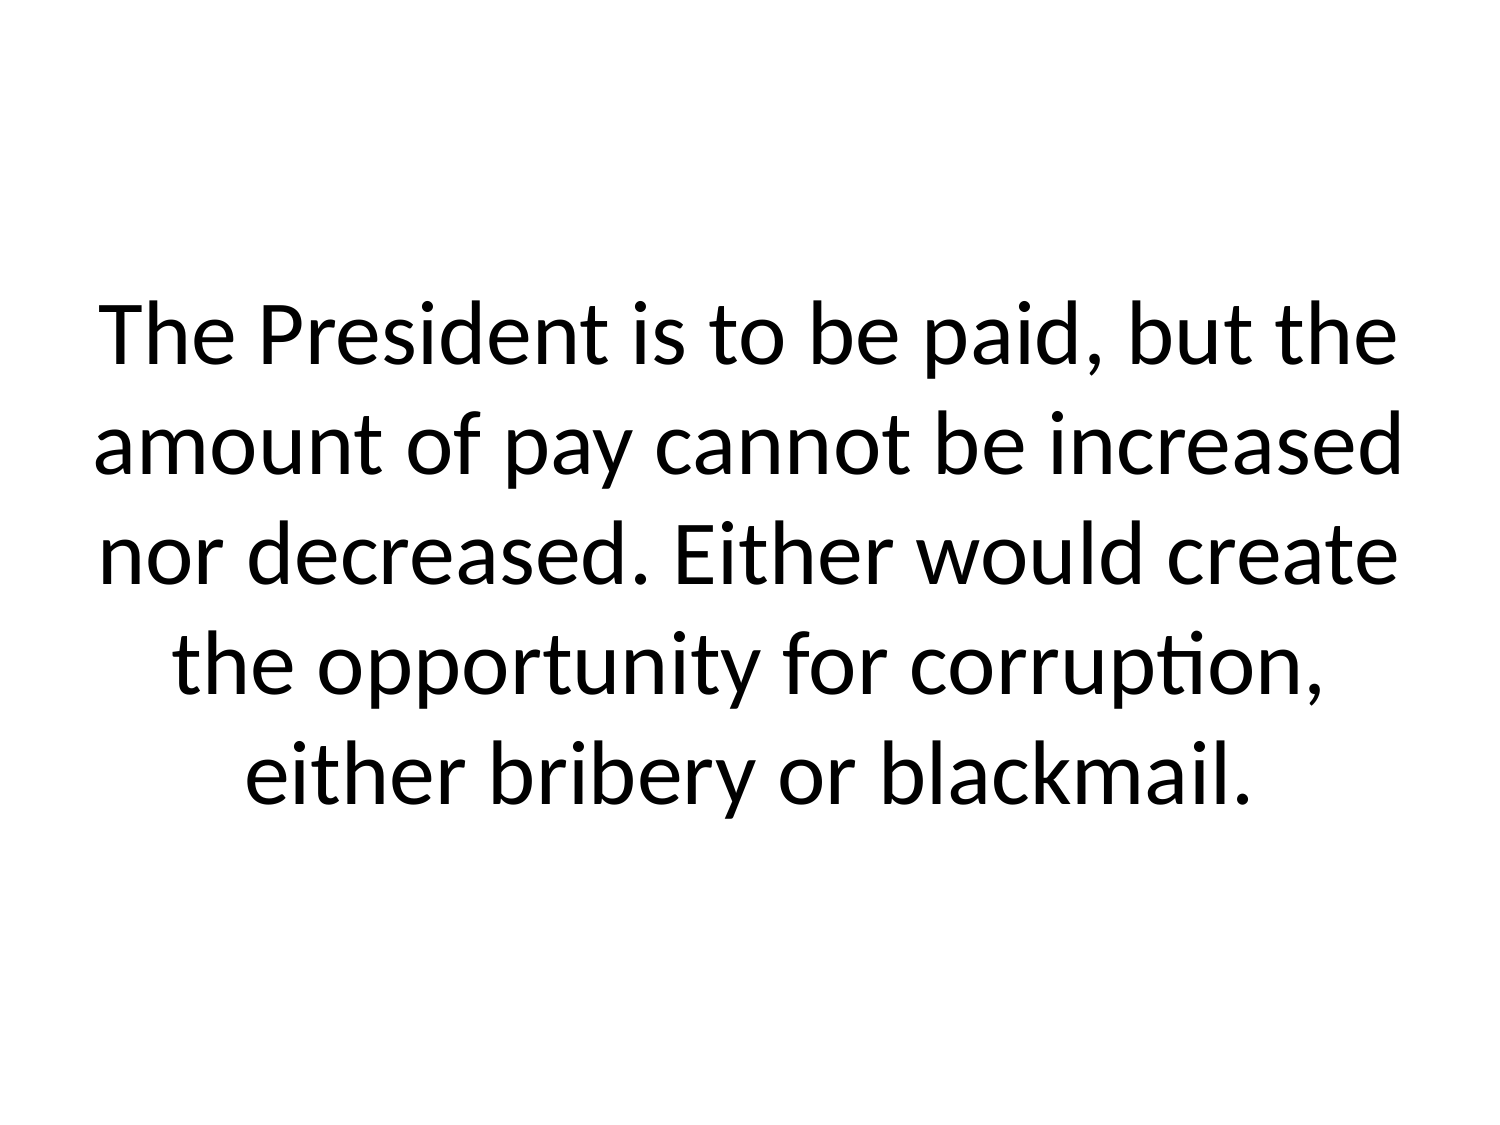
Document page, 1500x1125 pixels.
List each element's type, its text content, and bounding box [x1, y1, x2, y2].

title The President is to be paid, but the amount of pay cannot be increased nor decreased. Either would create the opportunity for corruption, either bribery or blackmail. [74, 44, 1426, 1051]
